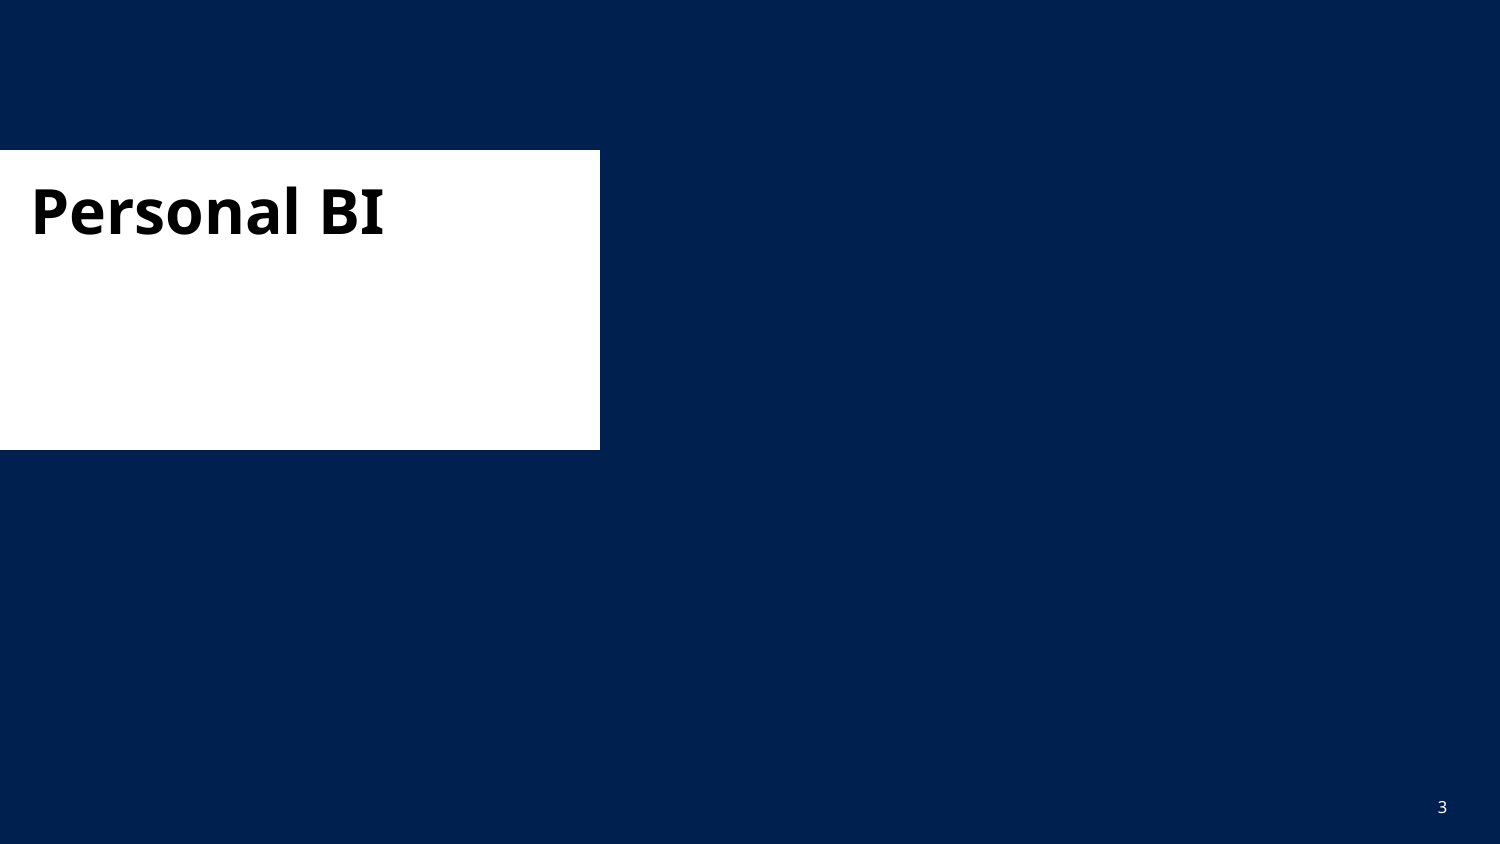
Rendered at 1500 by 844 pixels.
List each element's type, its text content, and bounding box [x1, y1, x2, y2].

title Personal BI [0, 150, 600, 450]
slide_number 3 [1112, 782, 1463, 827]
